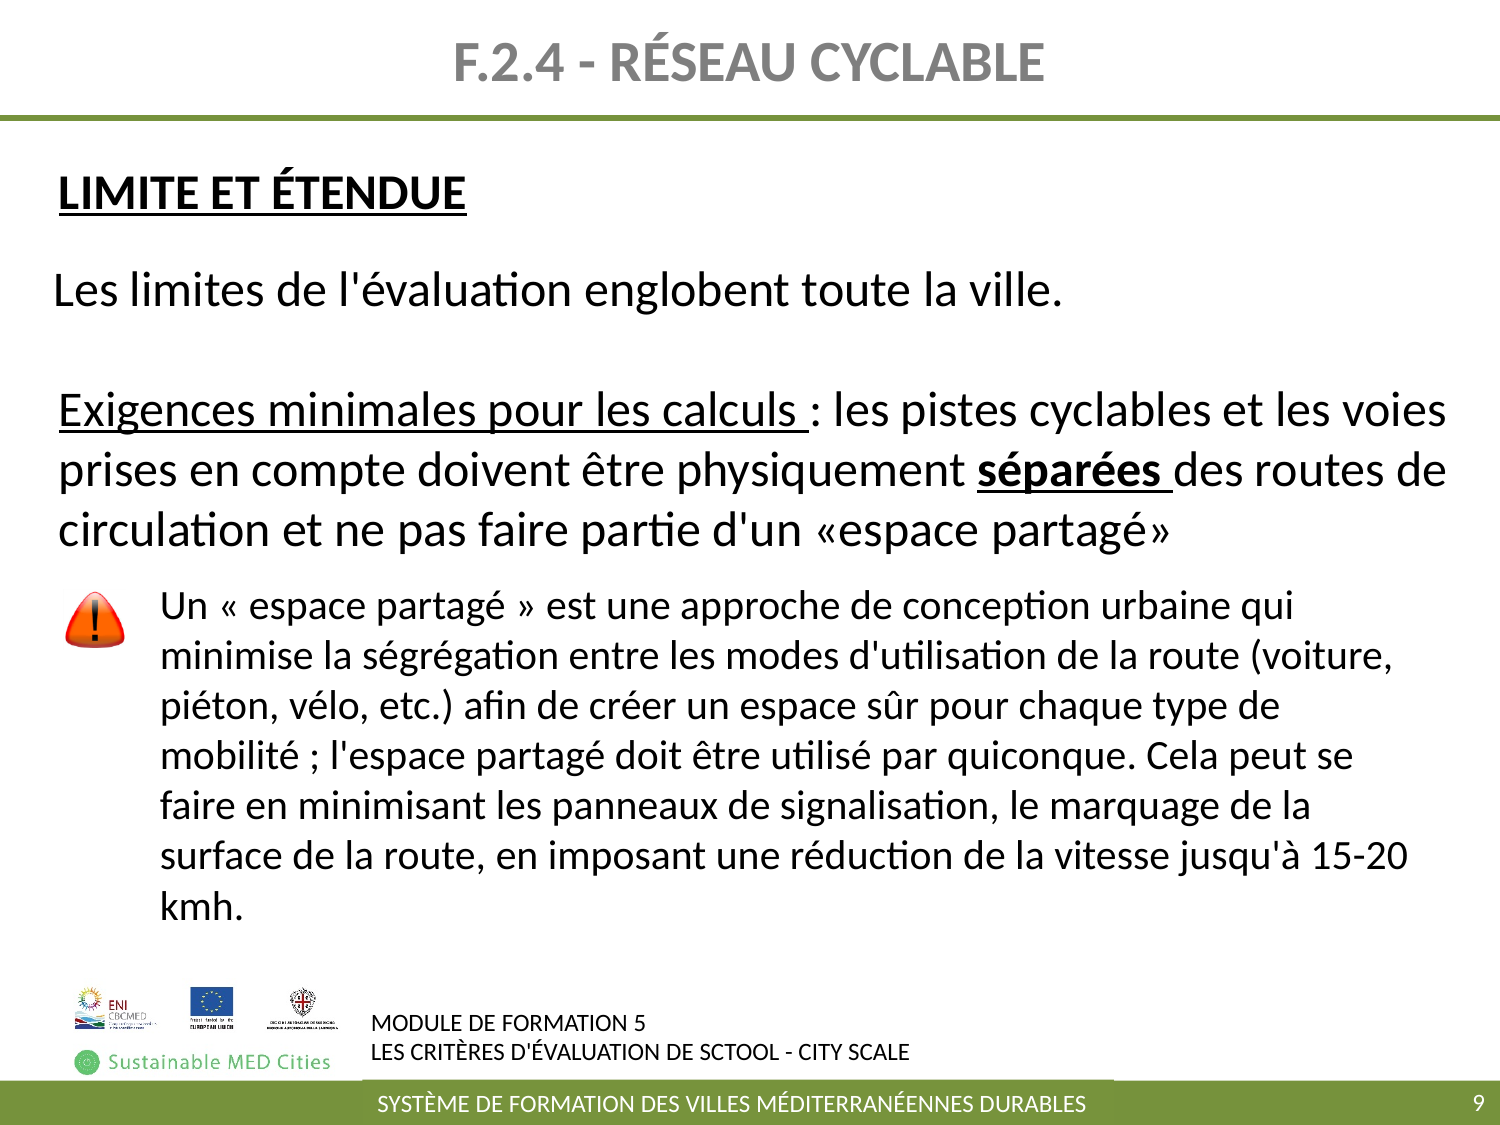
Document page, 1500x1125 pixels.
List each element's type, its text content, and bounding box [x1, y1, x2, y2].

text_box Les limites de l'évaluation englobent toute la ville. [38, 249, 1380, 325]
picture [62, 978, 356, 1080]
picture [63, 589, 126, 650]
text_box Exigences minimales pour les calculs : les pistes cyclables et les voies prises en compte doivent être physiquement séparées des routes de circulation et ne pas faire partie d'un «espace partagé» [43, 369, 1468, 576]
text_box Un « espace partagé » est une approche de conception urbaine qui minimise la ségrégation entre les modes d'utilisation de la route (voiture, piéton, vélo, etc.) afin de créer un espace sûr pour chaque type de mobilité ; l'espace partagé doit être utilisé par quiconque. Cela peut se faire en minimisant les panneaux de signalisation, le marquage de la surface de la route, en imposant une réduction de la vitesse jusqu'à 15-20 kmh. [144, 570, 1425, 936]
title F.2.4 - RÉSEAU CYCLABLE [0, 0, 1500, 117]
text_box SYSTÈME DE FORMATION DES VILLES MÉDITERRANÉENNES DURABLES [362, 1079, 1114, 1125]
slide_number ‹#› [1149, 1078, 1500, 1125]
list LIMITE ET ÉTENDUE [43, 152, 1425, 252]
